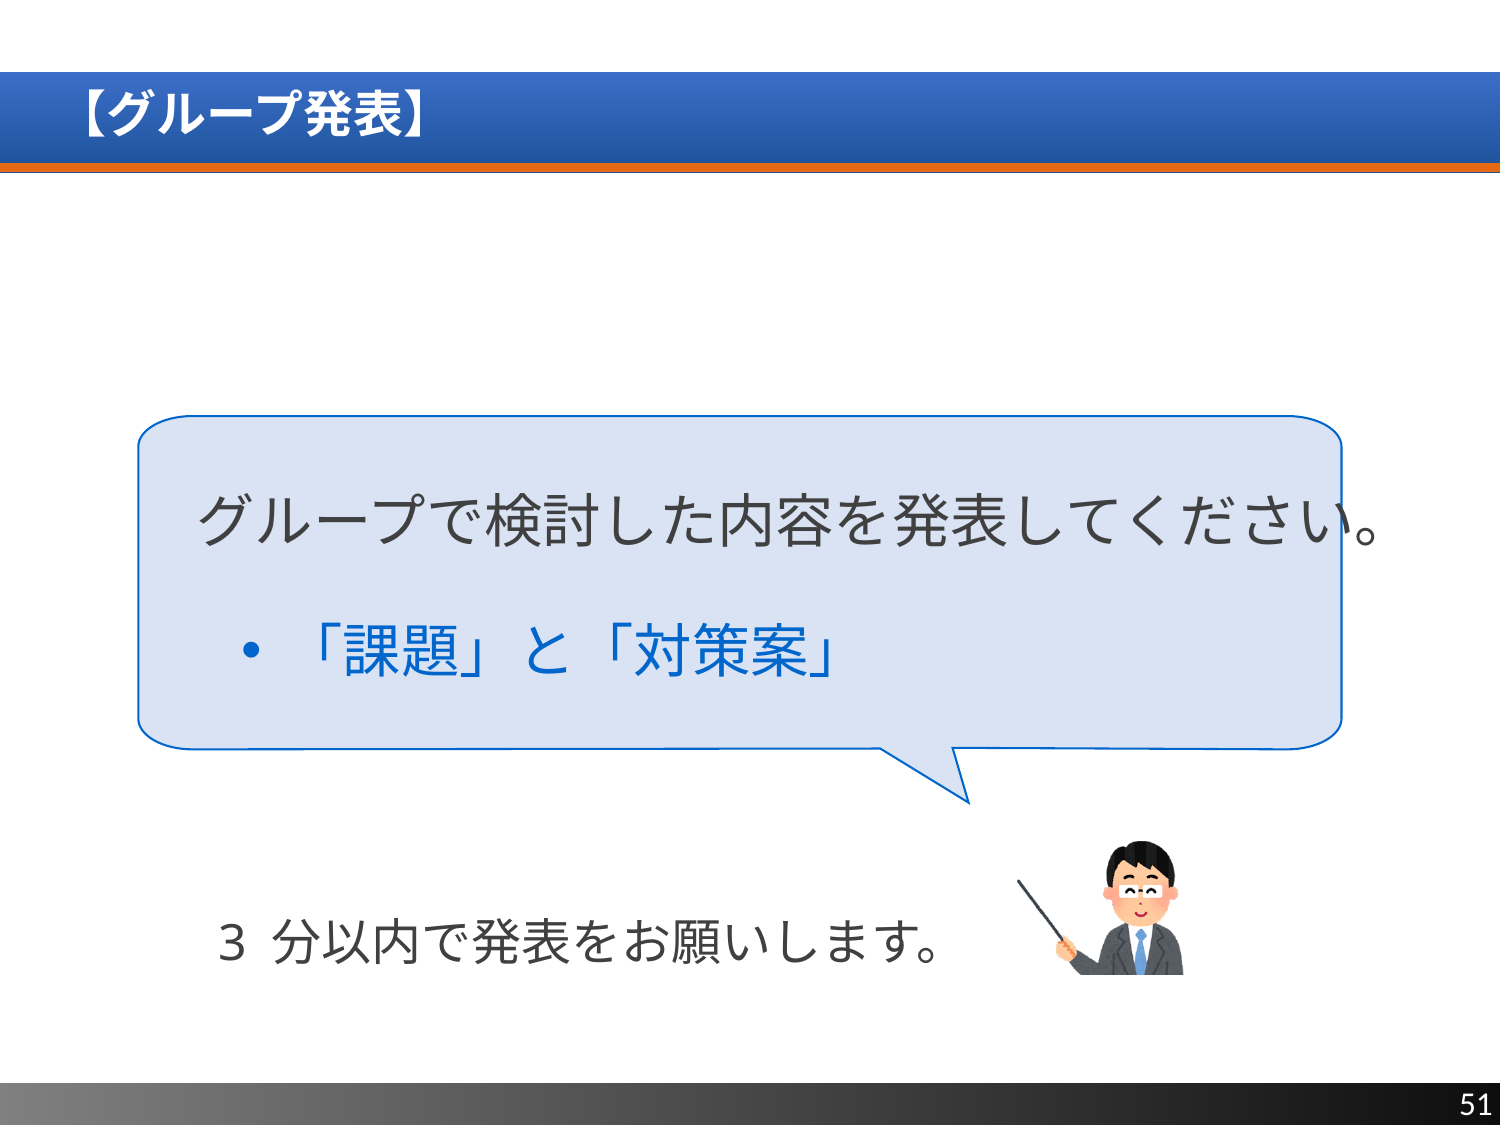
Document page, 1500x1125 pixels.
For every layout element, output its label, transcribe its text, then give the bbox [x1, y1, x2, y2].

slide_number 51 [1170, 1072, 1500, 1125]
list グループで検討した内容を発表してください。 「課題」と「対策案」 [181, 476, 1467, 815]
text_box 3 分以内で発表をお願いします。 [203, 903, 982, 978]
picture [992, 831, 1215, 975]
title 【グループ発表】 [41, 59, 1336, 173]
text_box [137, 415, 1343, 750]
